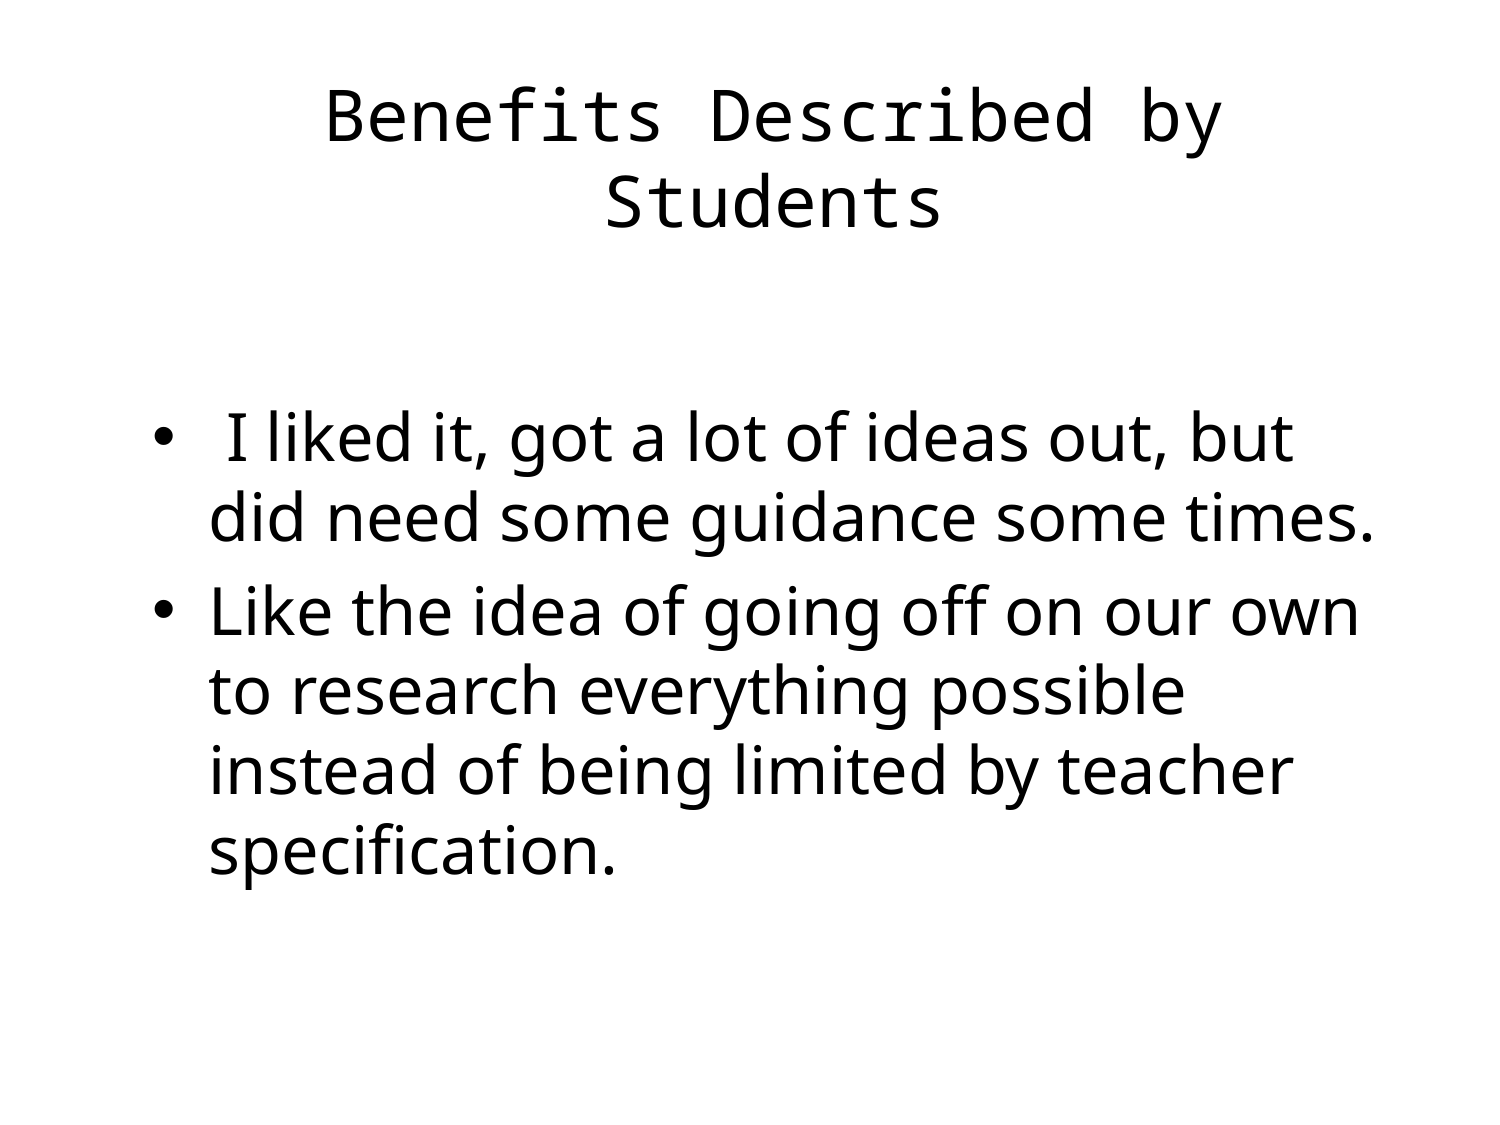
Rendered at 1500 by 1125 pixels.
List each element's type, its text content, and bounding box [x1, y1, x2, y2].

title Benefits Described by Students [125, 62, 1425, 250]
list I liked it, got a lot of ideas out, but did need some guidance some times. Like the idea of going off on our own to research everything possible instead of being limited by teacher specification. [137, 387, 1400, 938]
